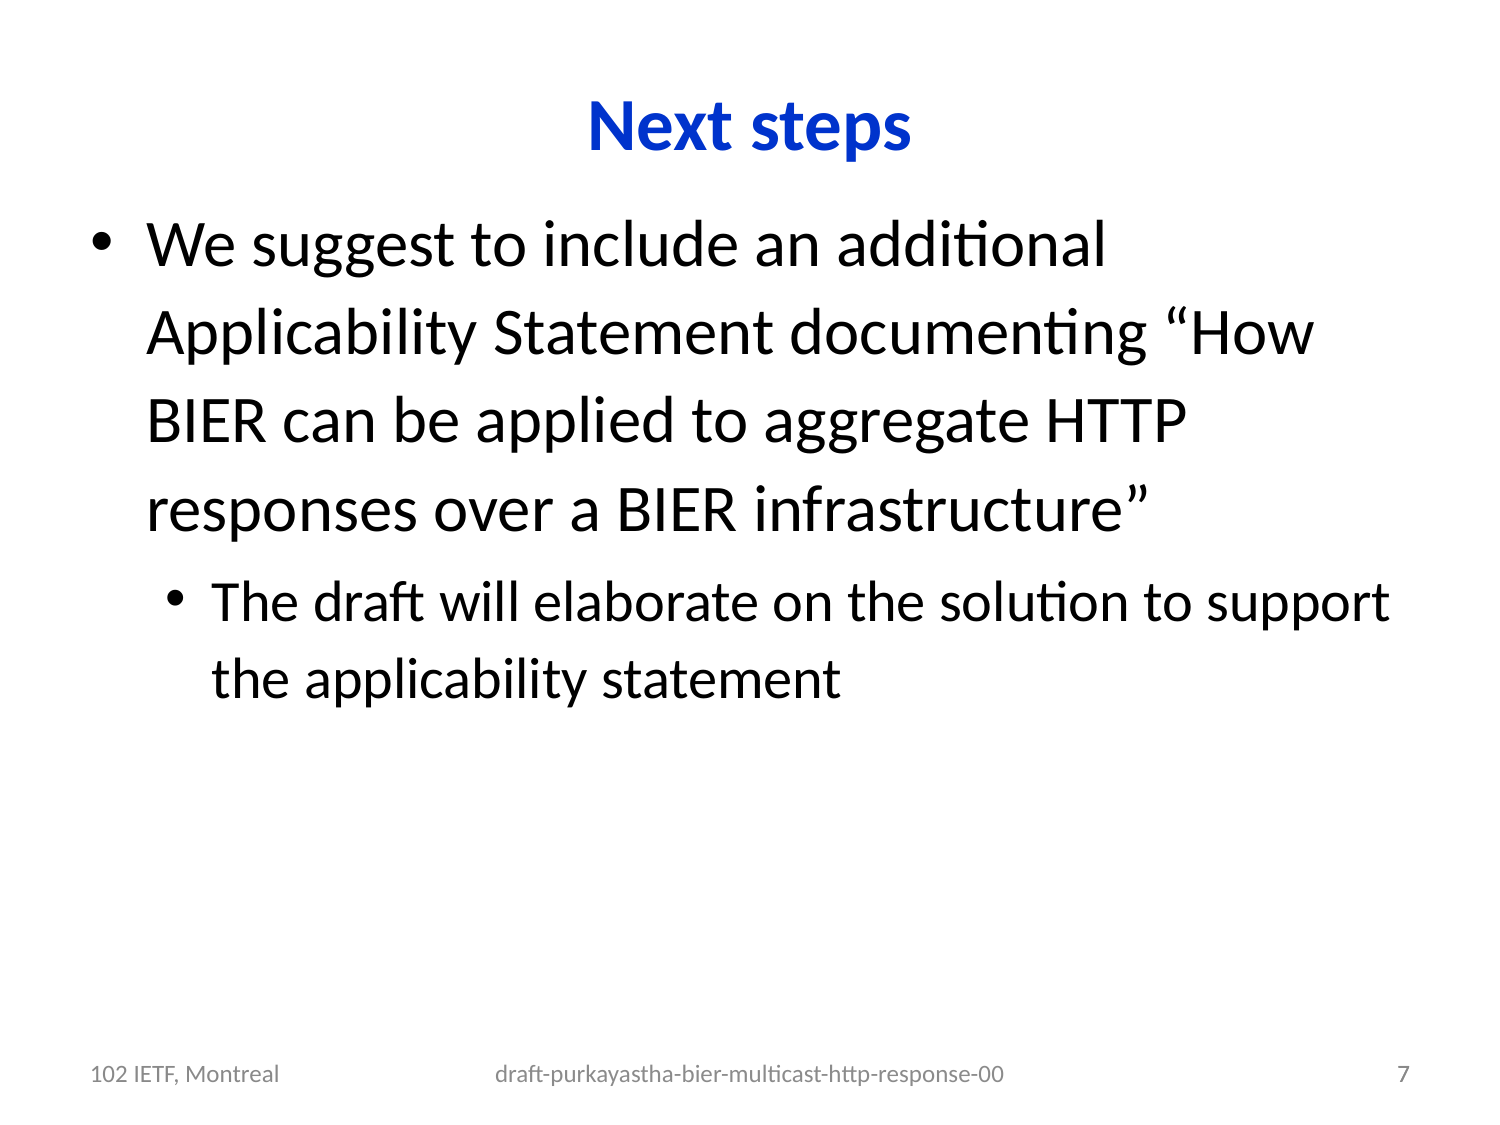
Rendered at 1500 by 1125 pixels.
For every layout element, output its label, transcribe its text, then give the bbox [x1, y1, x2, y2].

text_box 102 IETF, Montreal [75, 1042, 425, 1103]
list We suggest to include an additional Applicability Statement documenting “How BIER can be applied to aggregate HTTP responses over a BIER infrastructure” The draft will elaborate on the solution to support the applicability statement [75, 184, 1425, 1047]
footer draft-purkayastha-bier-multicast-http-response-00 [450, 1042, 1050, 1103]
slide_number 7 [1074, 1042, 1425, 1103]
title Next steps [75, 45, 1425, 184]
